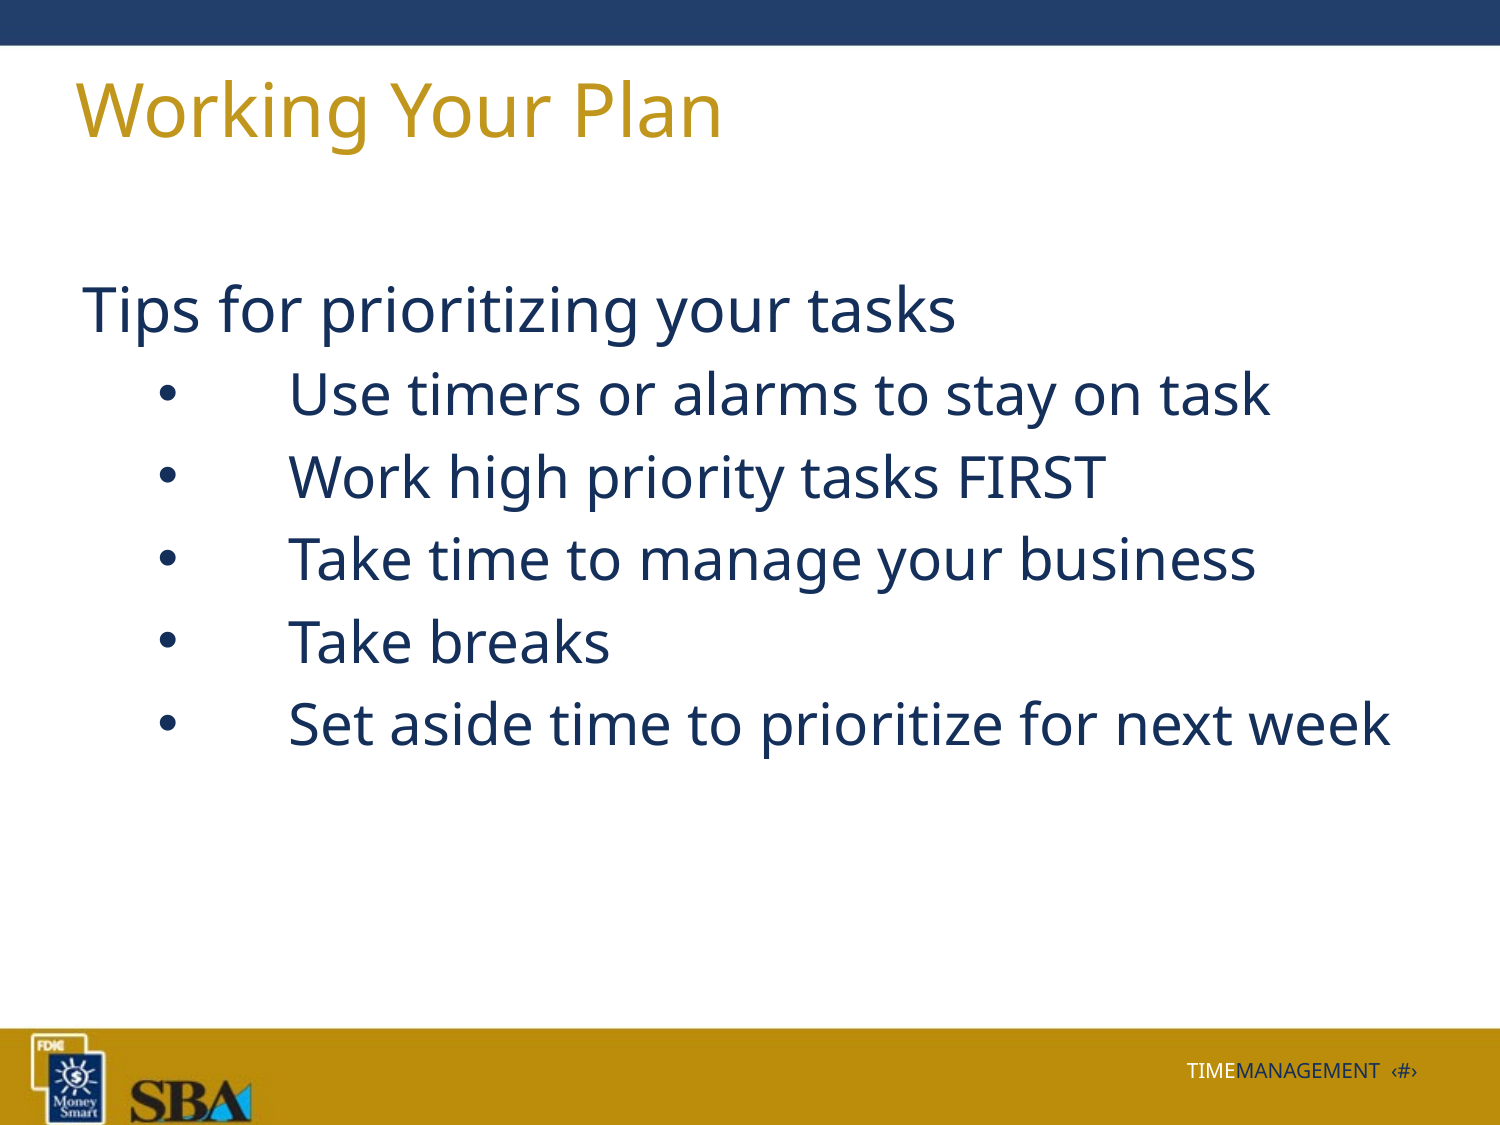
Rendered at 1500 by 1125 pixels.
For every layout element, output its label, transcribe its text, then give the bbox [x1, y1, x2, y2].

picture [0, 0, 1500, 1125]
text_box Tips for prioritizing your tasks Use timers or alarms to stay on task Work high priority tasks FIRST Take time to manage your business Take breaks Set aside time to prioritize for next week [74, 262, 1500, 765]
title Working Your Plan [74, 61, 1426, 163]
